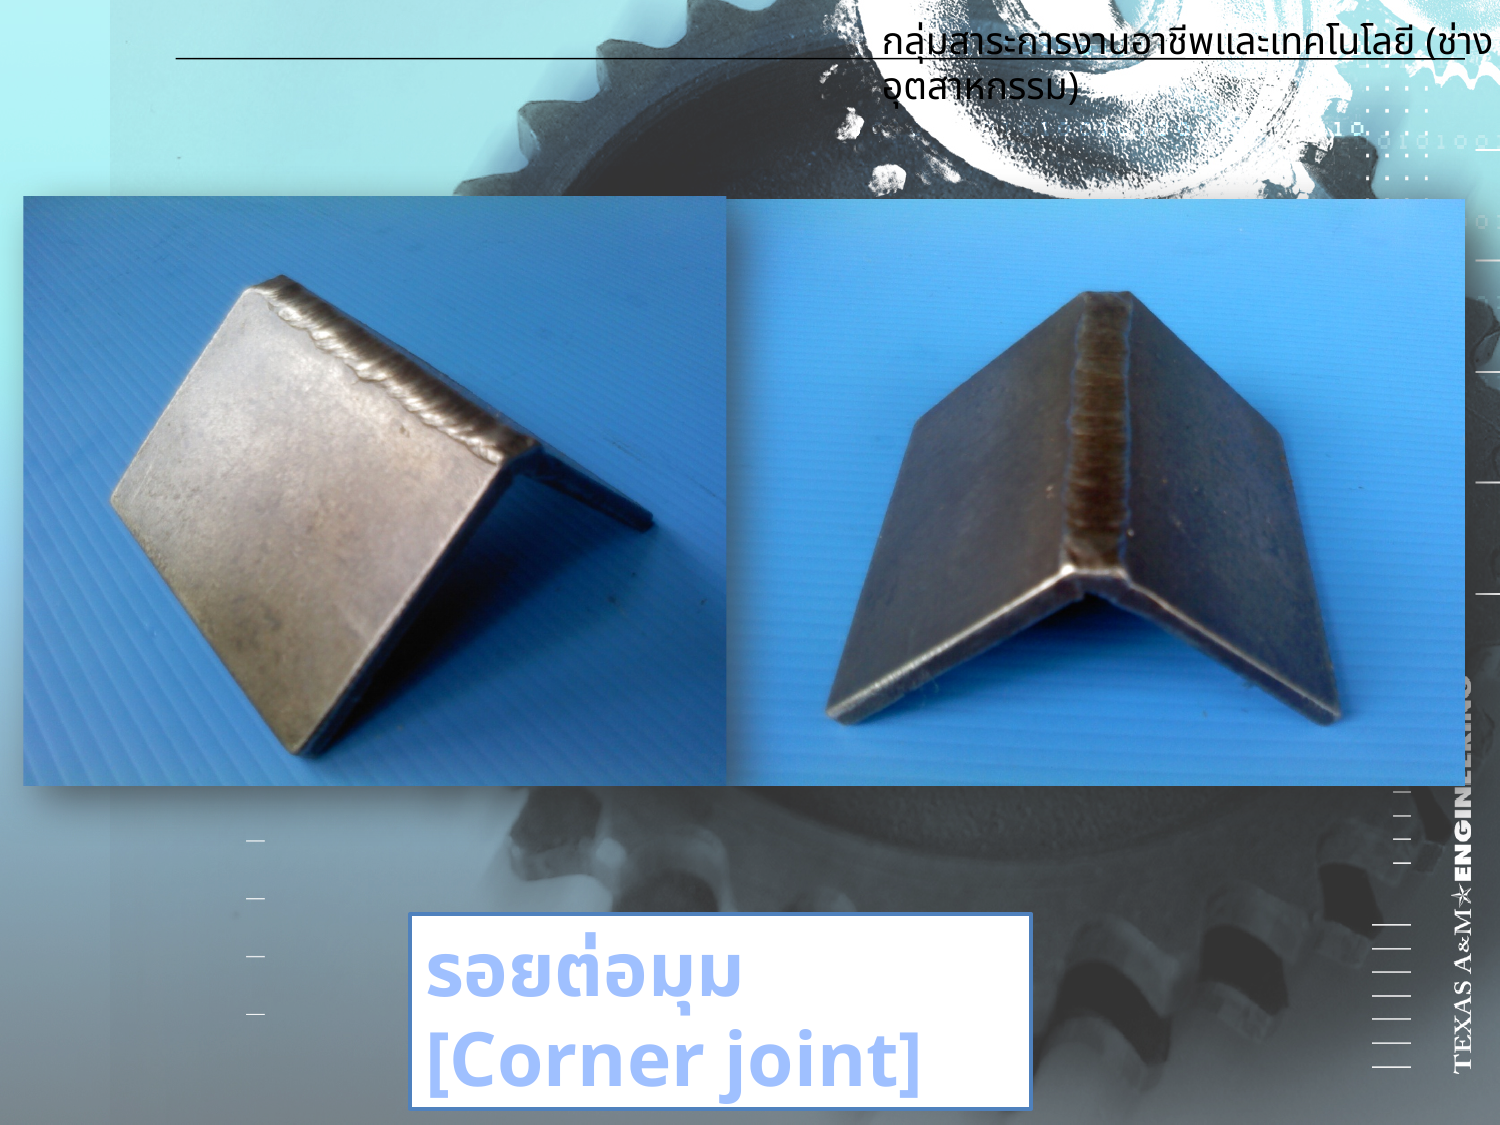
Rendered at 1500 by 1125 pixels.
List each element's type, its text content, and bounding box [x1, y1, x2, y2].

picture [23, 196, 1466, 786]
text_box รอยต่อมุม [Corner joint] [408, 912, 1033, 1111]
text_box กลุ่มสาระการงานอาชีพและเทคโนโลยี (ช่างอุตสาหกรรม) [867, 9, 1500, 115]
